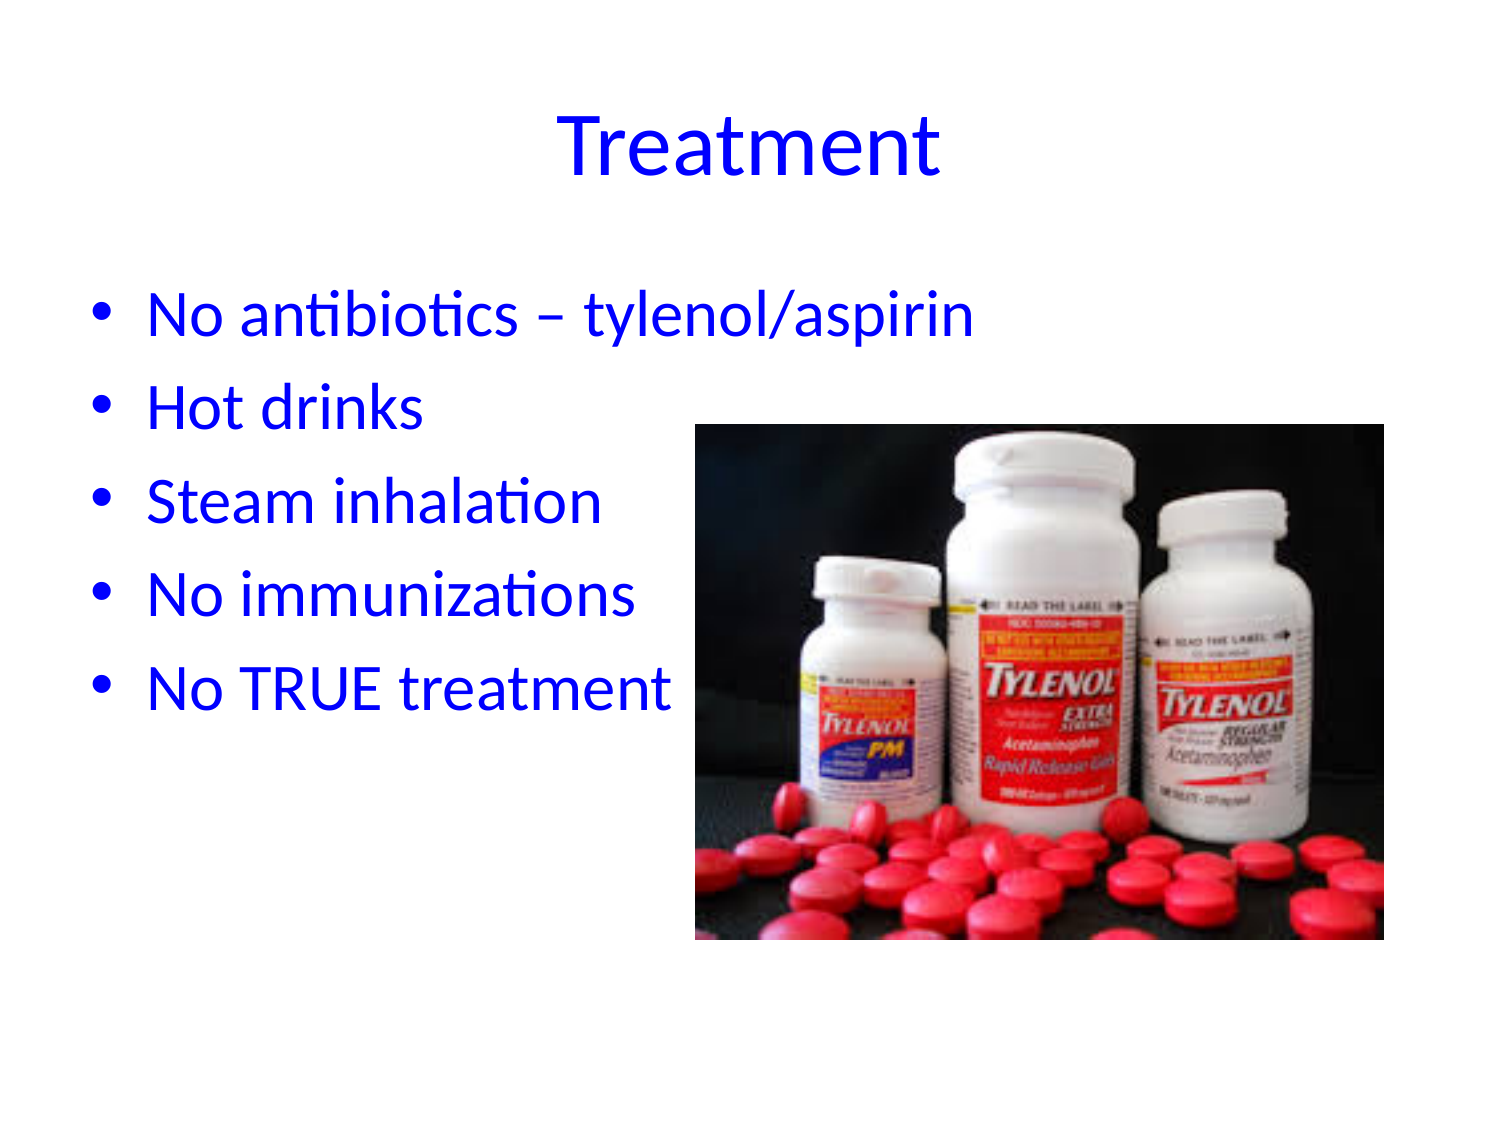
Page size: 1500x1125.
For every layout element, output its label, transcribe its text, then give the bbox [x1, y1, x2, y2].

picture [695, 424, 1384, 941]
list No antibiotics – tylenol/aspirin Hot drinks Steam inhalation No immunizations No TRUE treatment [75, 262, 1425, 1005]
title Treatment [75, 45, 1425, 233]
